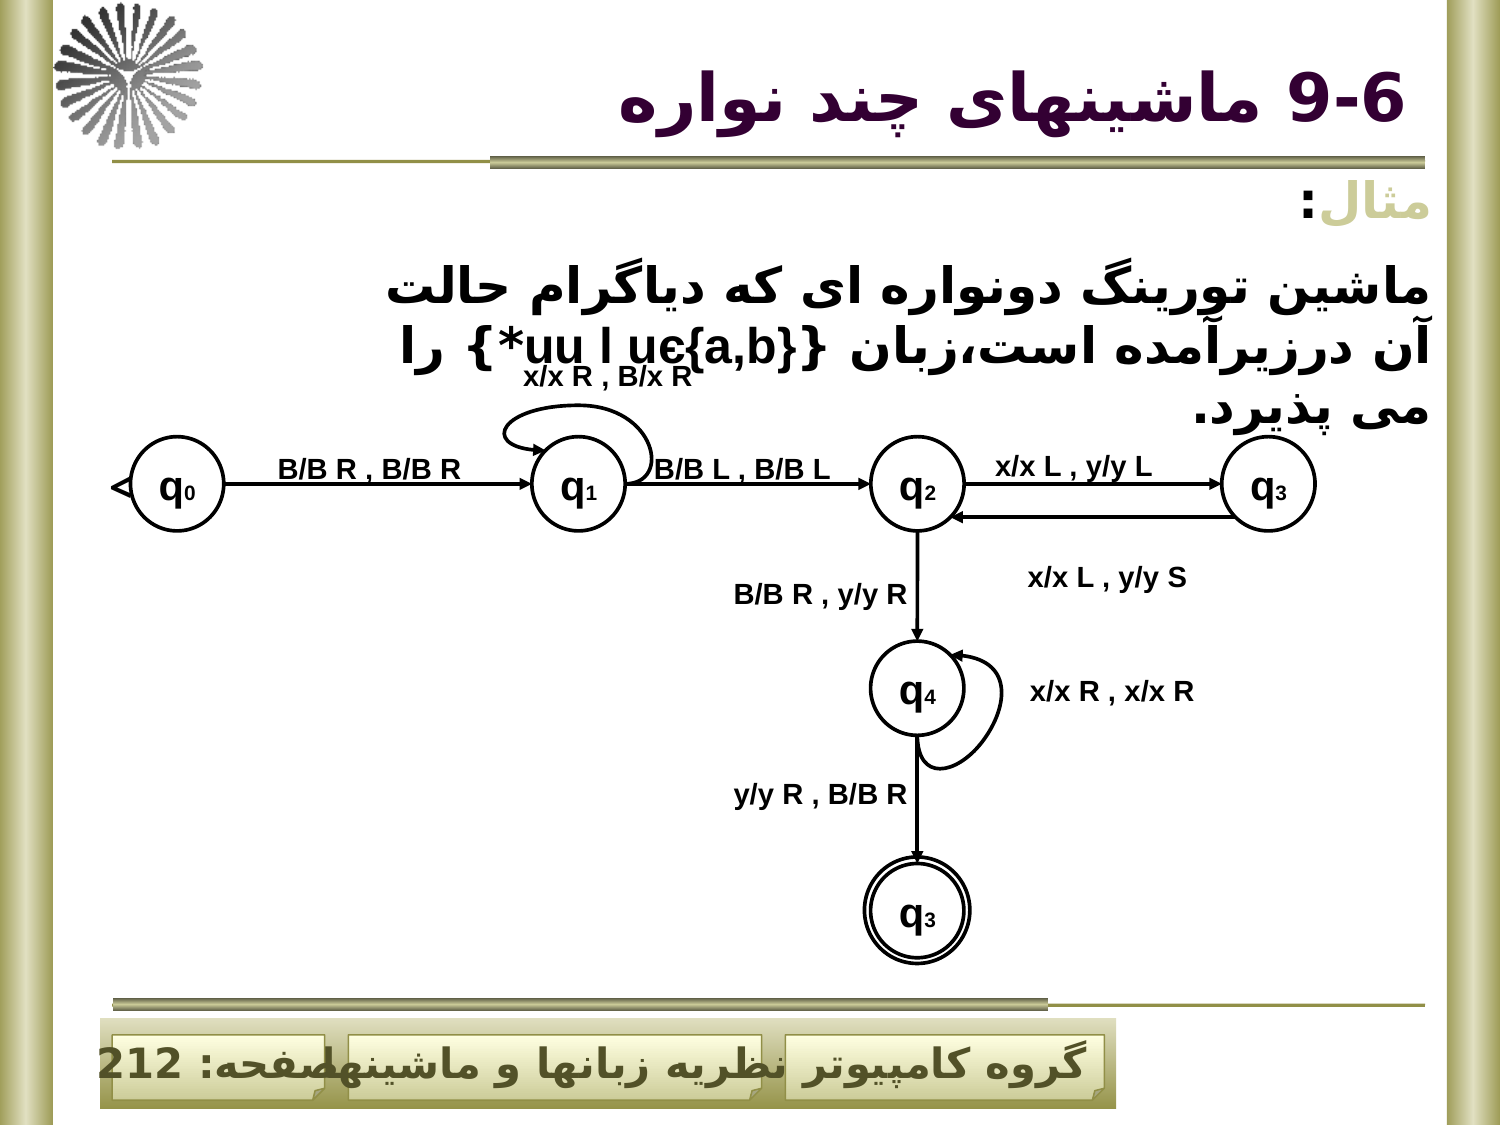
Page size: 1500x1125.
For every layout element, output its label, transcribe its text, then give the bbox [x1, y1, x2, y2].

text_box مثال: ماشین تورینگ دونواره ای که دیاگرام حالت آن درزیرآمده است،زبان {uu l uє{a,b}*} را می پذیرد. [336, 160, 1447, 442]
title 9-6 ماشینهای چند نواره [160, 42, 1423, 147]
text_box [30, 349, 1316, 964]
